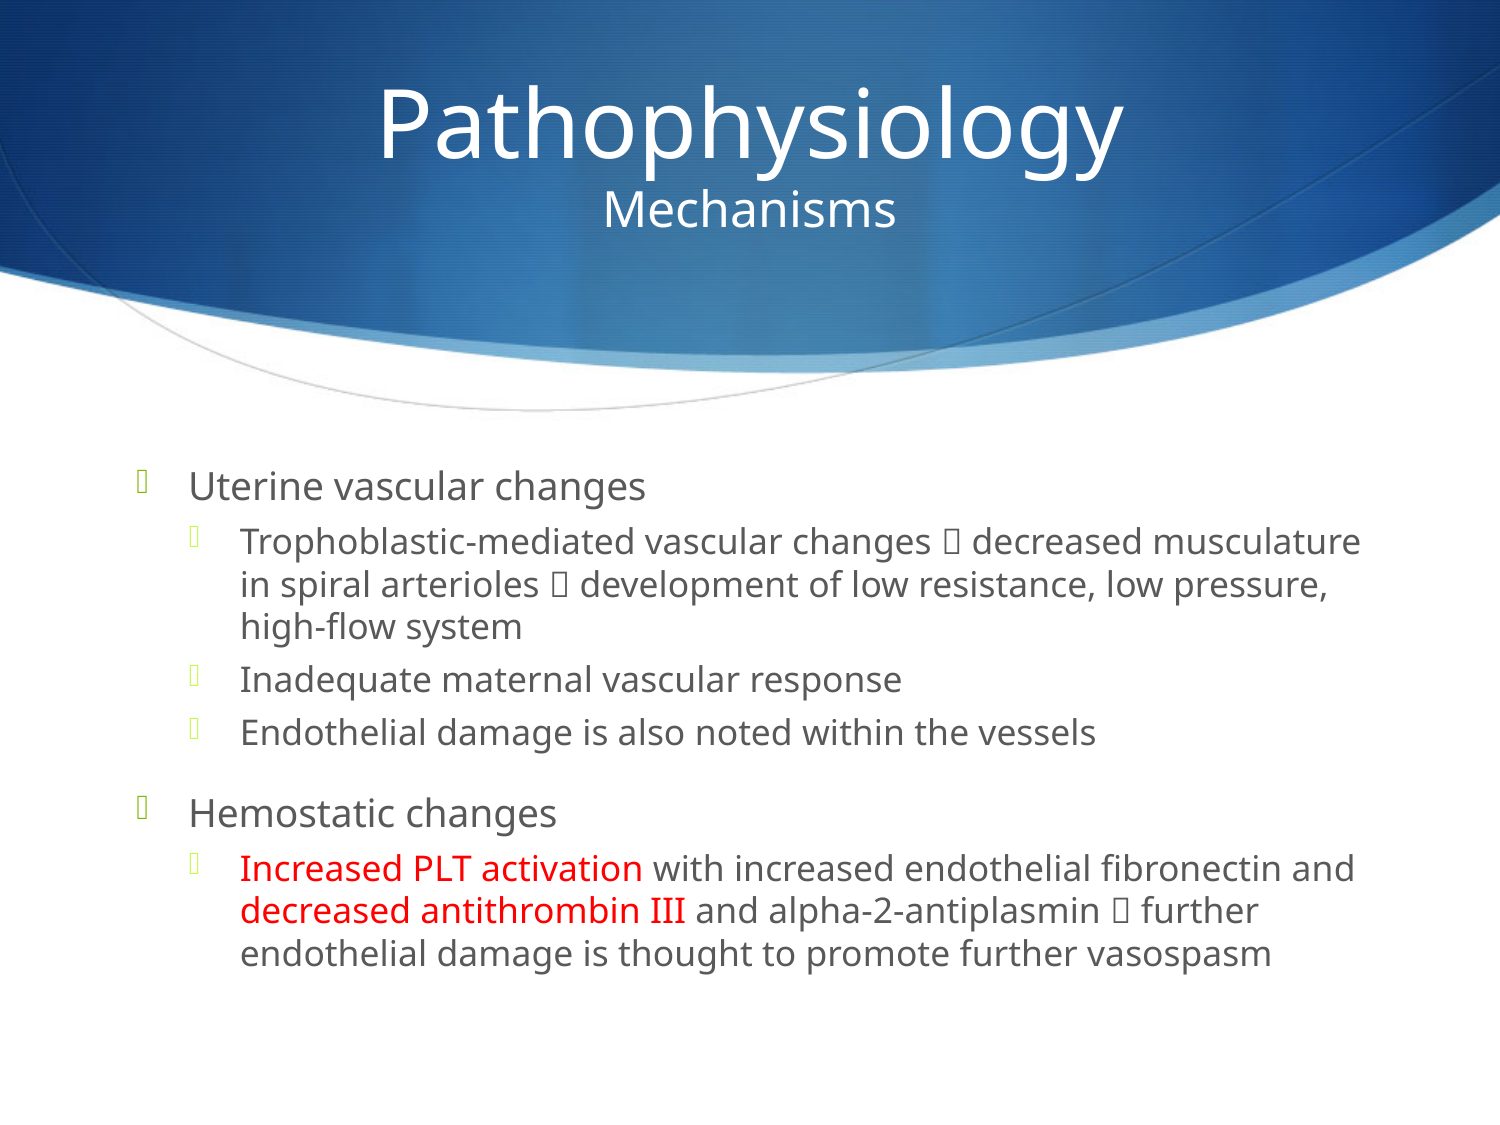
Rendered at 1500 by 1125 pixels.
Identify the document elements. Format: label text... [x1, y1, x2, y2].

title Pathophysiology Mechanisms [75, 56, 1425, 245]
list Uterine vascular changes Trophoblastic-mediated vascular changes  decreased musculature in spiral arterioles  development of low resistance, low pressure, high-flow system Inadequate maternal vascular response Endothelial damage is also noted within the vessels Hemostatic changes Increased PLT activation with increased endothelial fibronectin and decreased antithrombin III and alpha-2-antiplasmin  further endothelial damage is thought to promote further vasospasm [121, 454, 1379, 991]
picture [0, 0, 1500, 1125]
